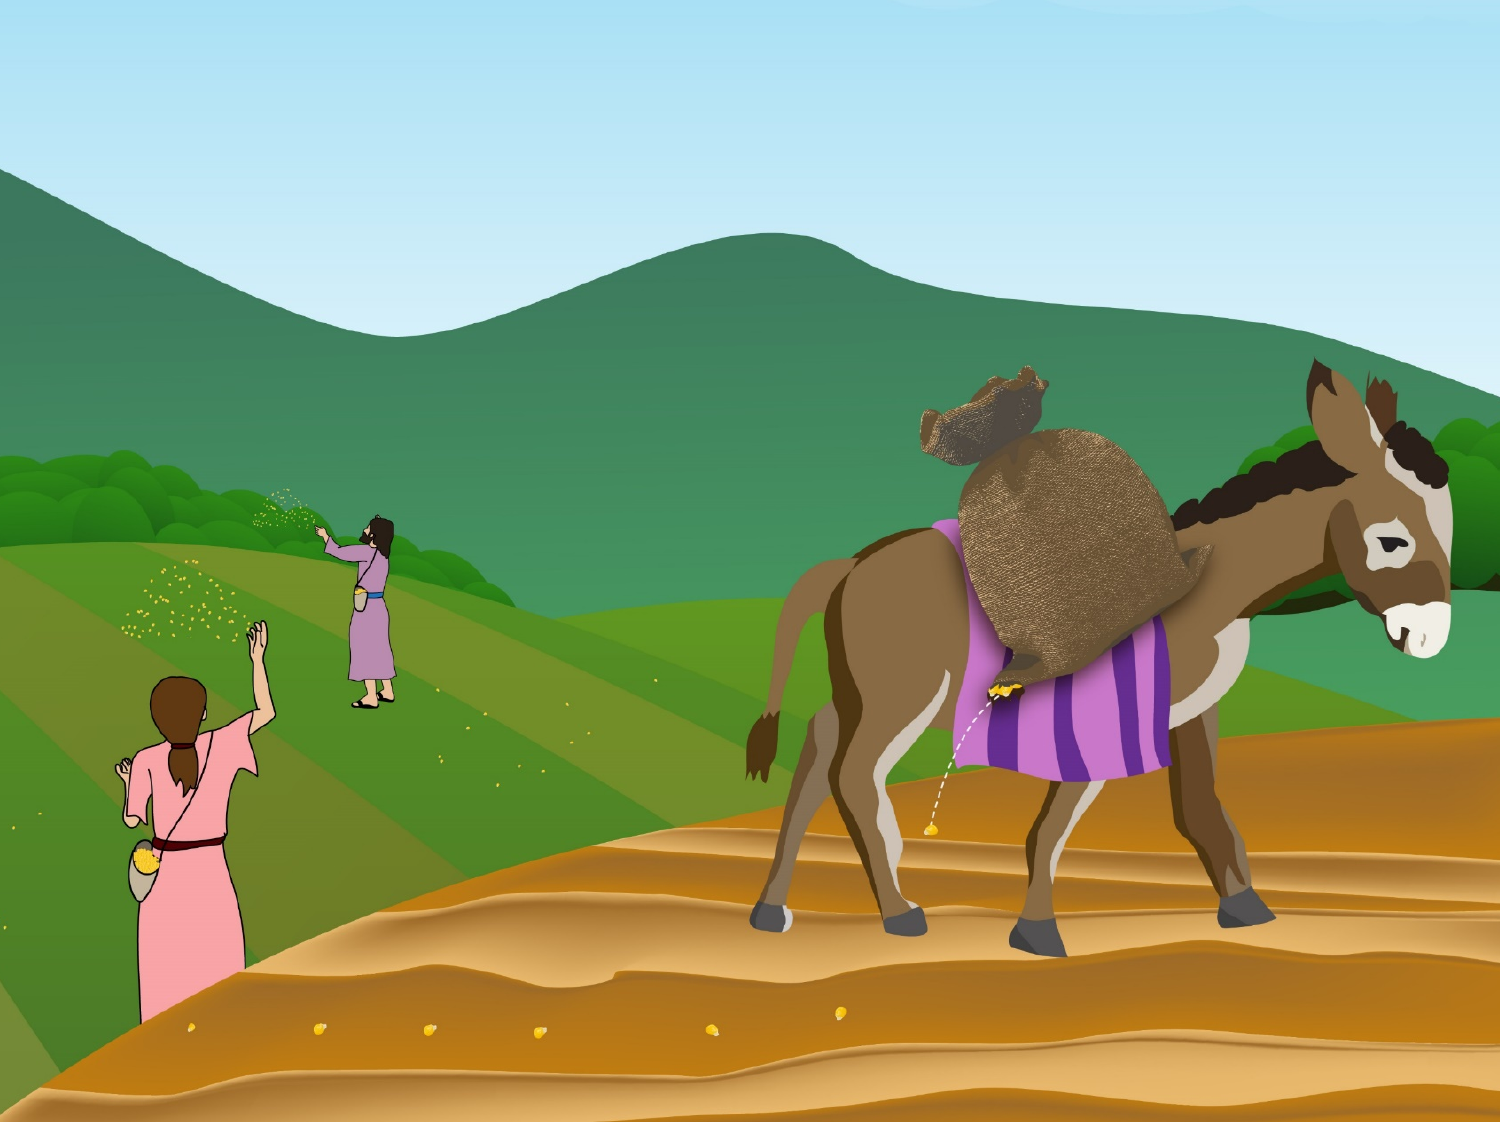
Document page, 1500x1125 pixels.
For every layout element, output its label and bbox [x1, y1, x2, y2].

list [0, 0, 1500, 1125]
